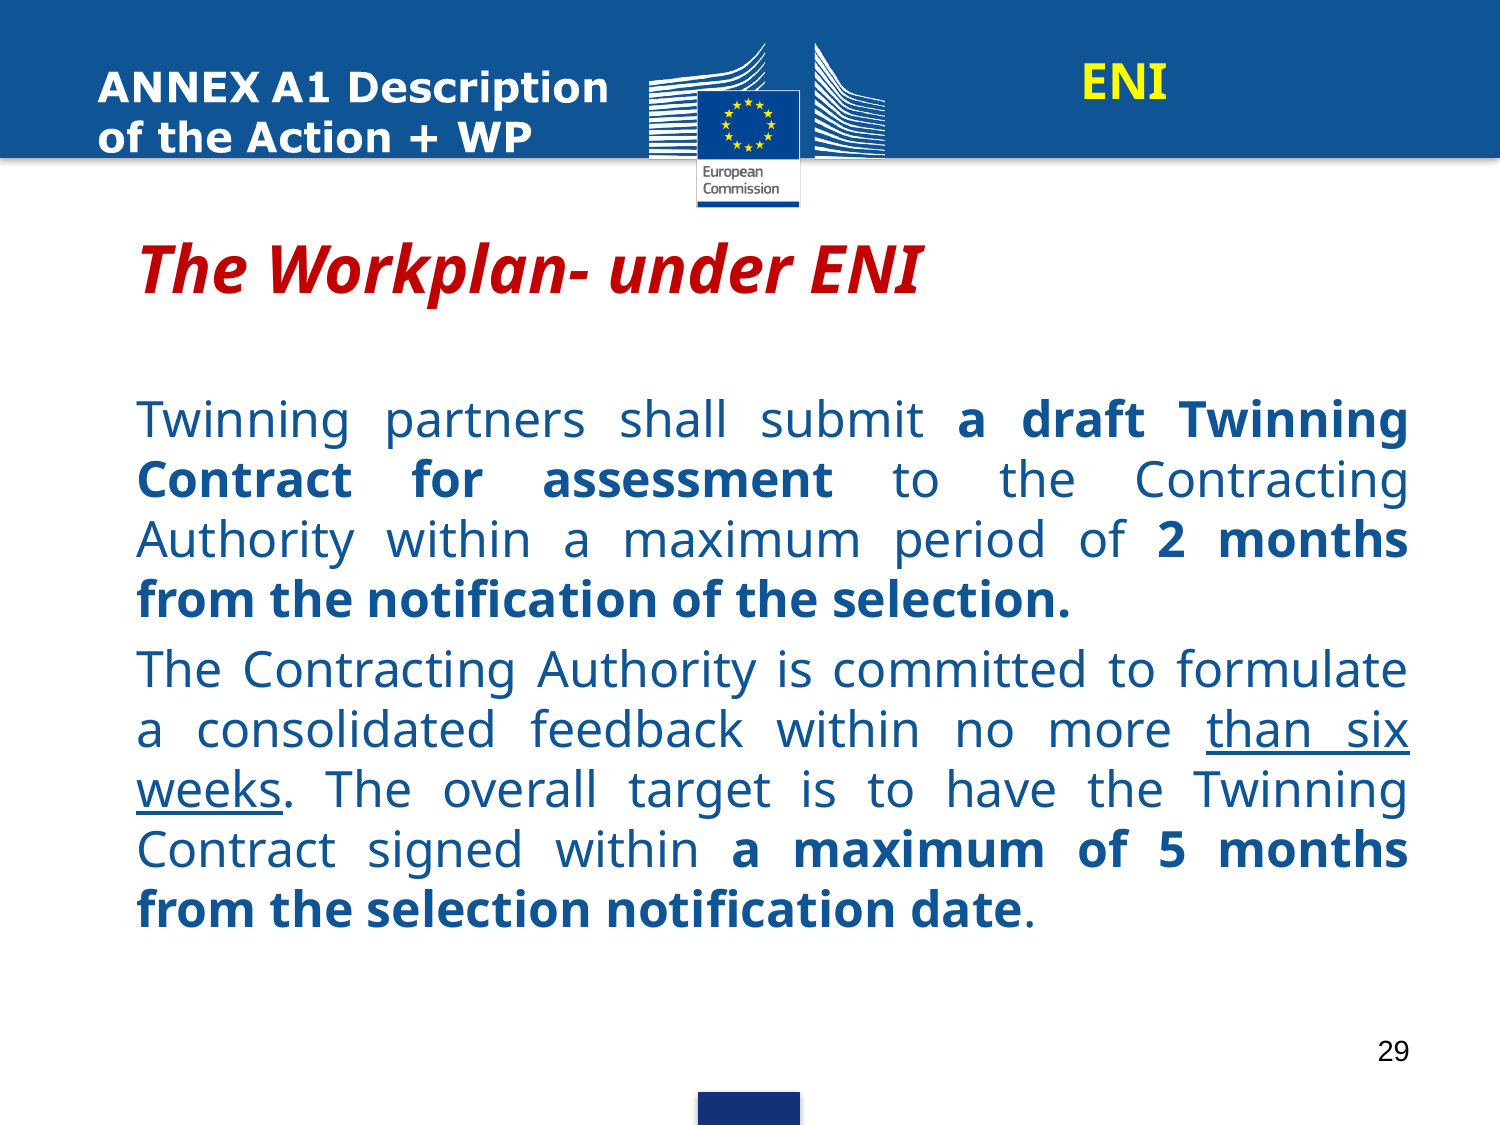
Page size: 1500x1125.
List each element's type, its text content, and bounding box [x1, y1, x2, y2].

picture [24, 42, 885, 208]
text_box ENI [852, 41, 1500, 130]
slide_number 29 [1074, 1024, 1425, 1103]
list The Workplan- under ENI Twinning partners shall submit a draft Twinning Contract for assessment to the Contracting Authority within a maximum period of 2 months from the notification of the selection. The Contracting Authority is committed to formulate a consolidated feedback within no more than six weeks. The overall target is to have the Twinning Contract signed within a maximum of 5 months from the selection notification date. [64, 219, 1425, 988]
